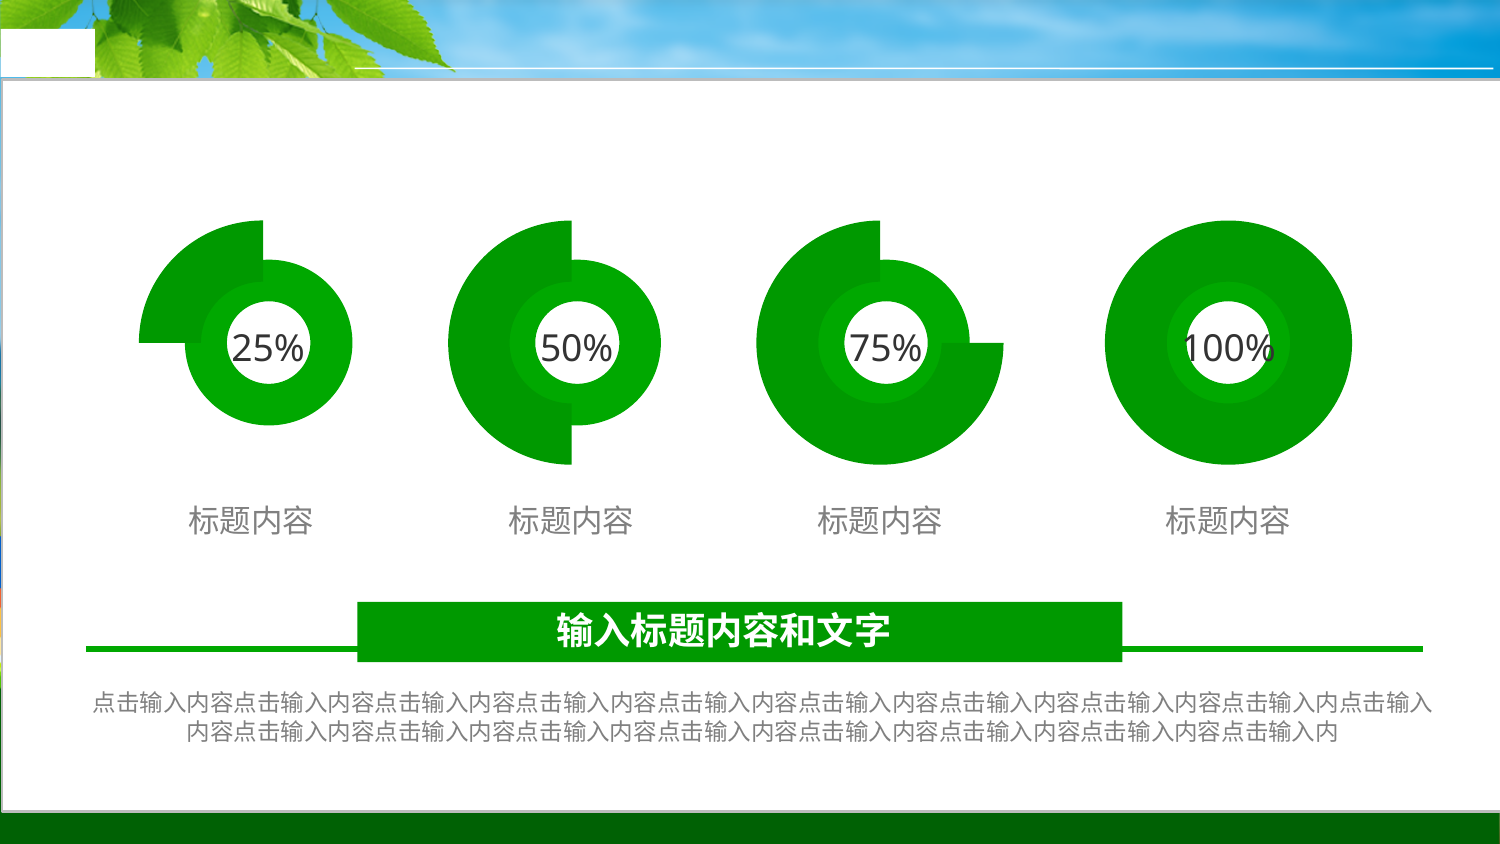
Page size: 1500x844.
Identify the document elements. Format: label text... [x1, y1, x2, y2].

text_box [1104, 220, 1353, 465]
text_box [756, 220, 1004, 465]
text_box 标题内容 [1154, 495, 1303, 544]
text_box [85, 601, 1424, 663]
text_box 点击输入内容点击输入内容点击输入内容点击输入内容点击输入内容点击输入内容点击输入内容点击输入内容点击输入内点击输入内容点击输入内容点击输入内容点击输入内容点击输入内容点击输入内容点击输入内容点击输入内容点击输入内 [75, 682, 1450, 751]
text_box 标题内容 [497, 495, 646, 544]
text_box 标题内容 [177, 495, 326, 544]
picture [0, 0, 1500, 844]
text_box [138, 220, 353, 426]
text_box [447, 220, 661, 465]
text_box 标题内容 [806, 495, 954, 544]
